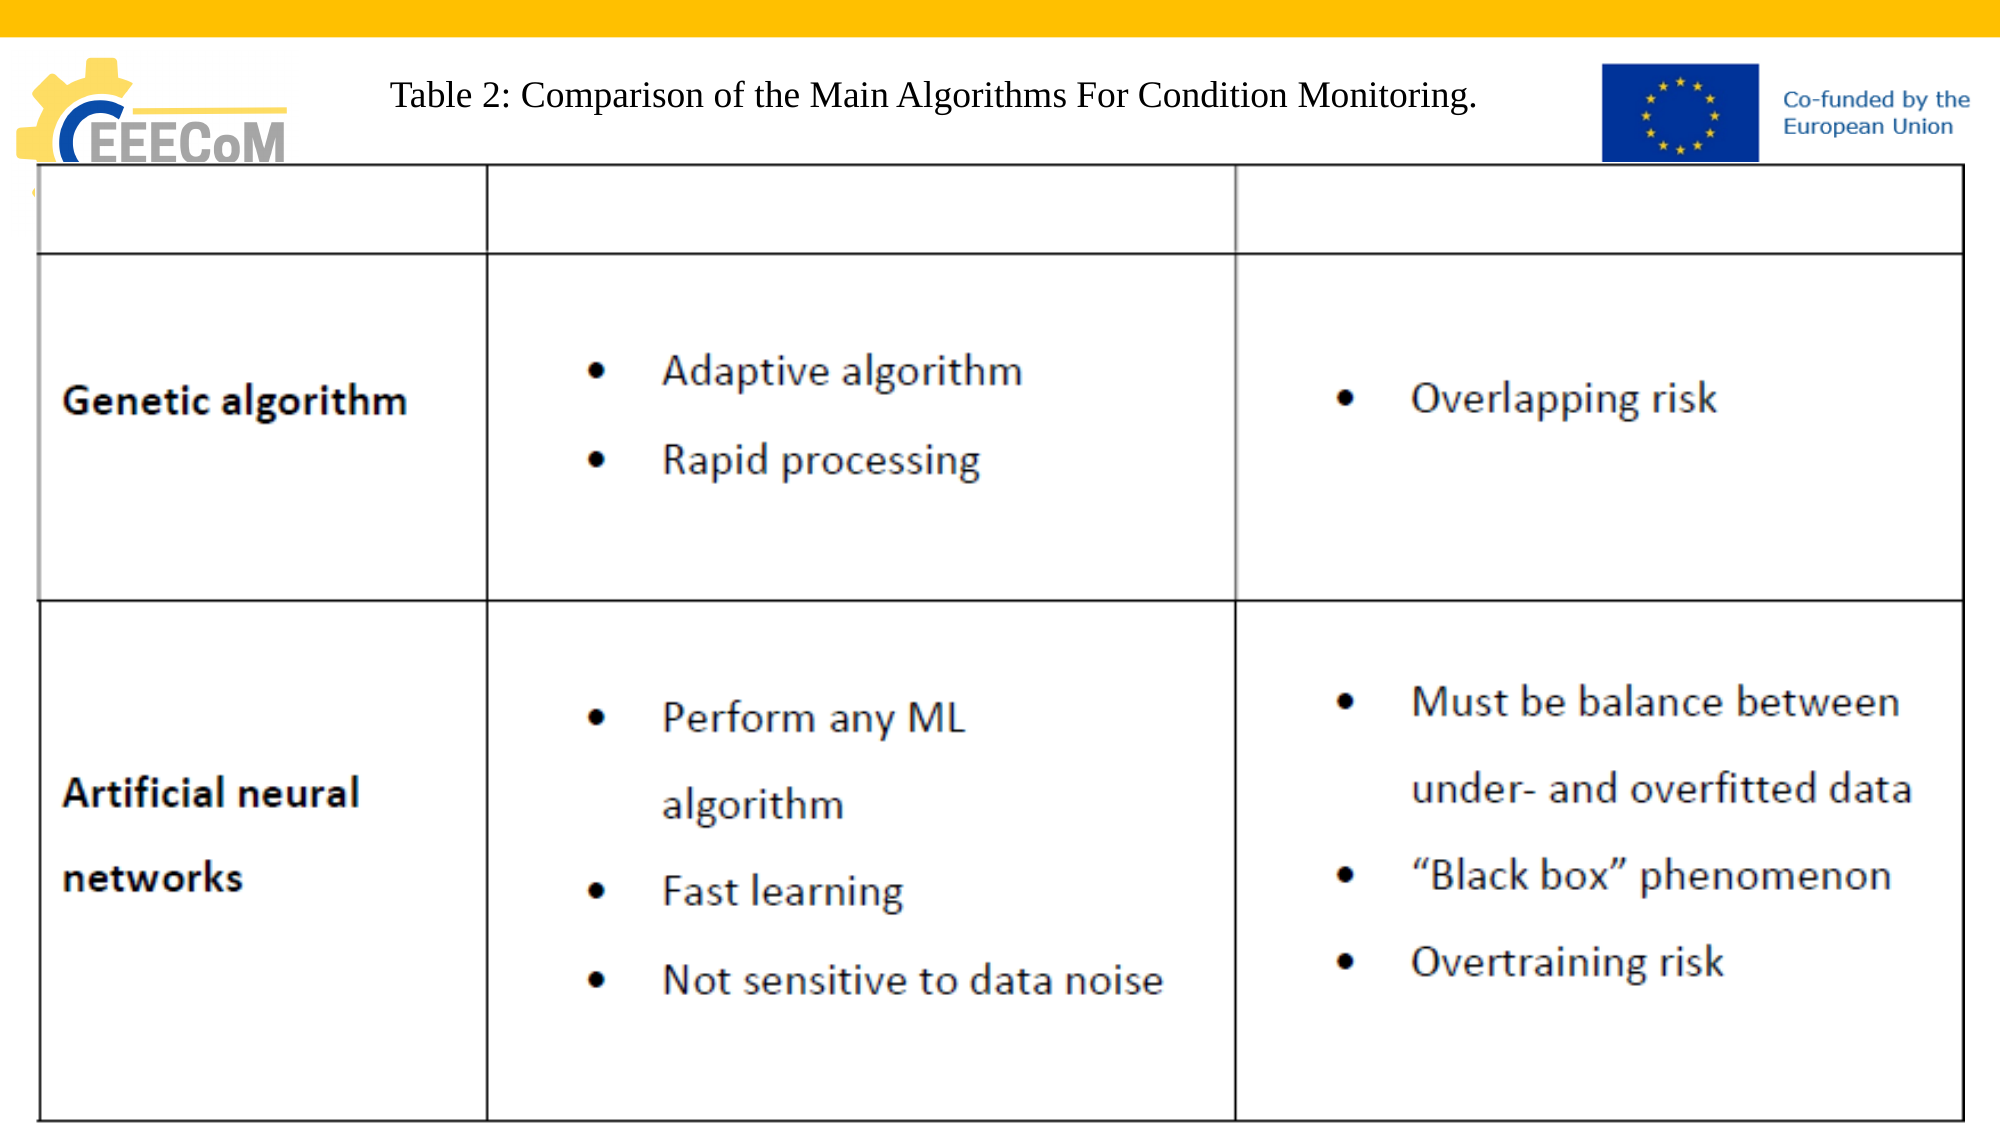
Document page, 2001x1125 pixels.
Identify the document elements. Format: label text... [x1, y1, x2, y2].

text_box Table 2: Comparison of the Main Algorithms For Condition Monitoring. [374, 62, 1572, 123]
picture [11, 46, 2000, 1125]
